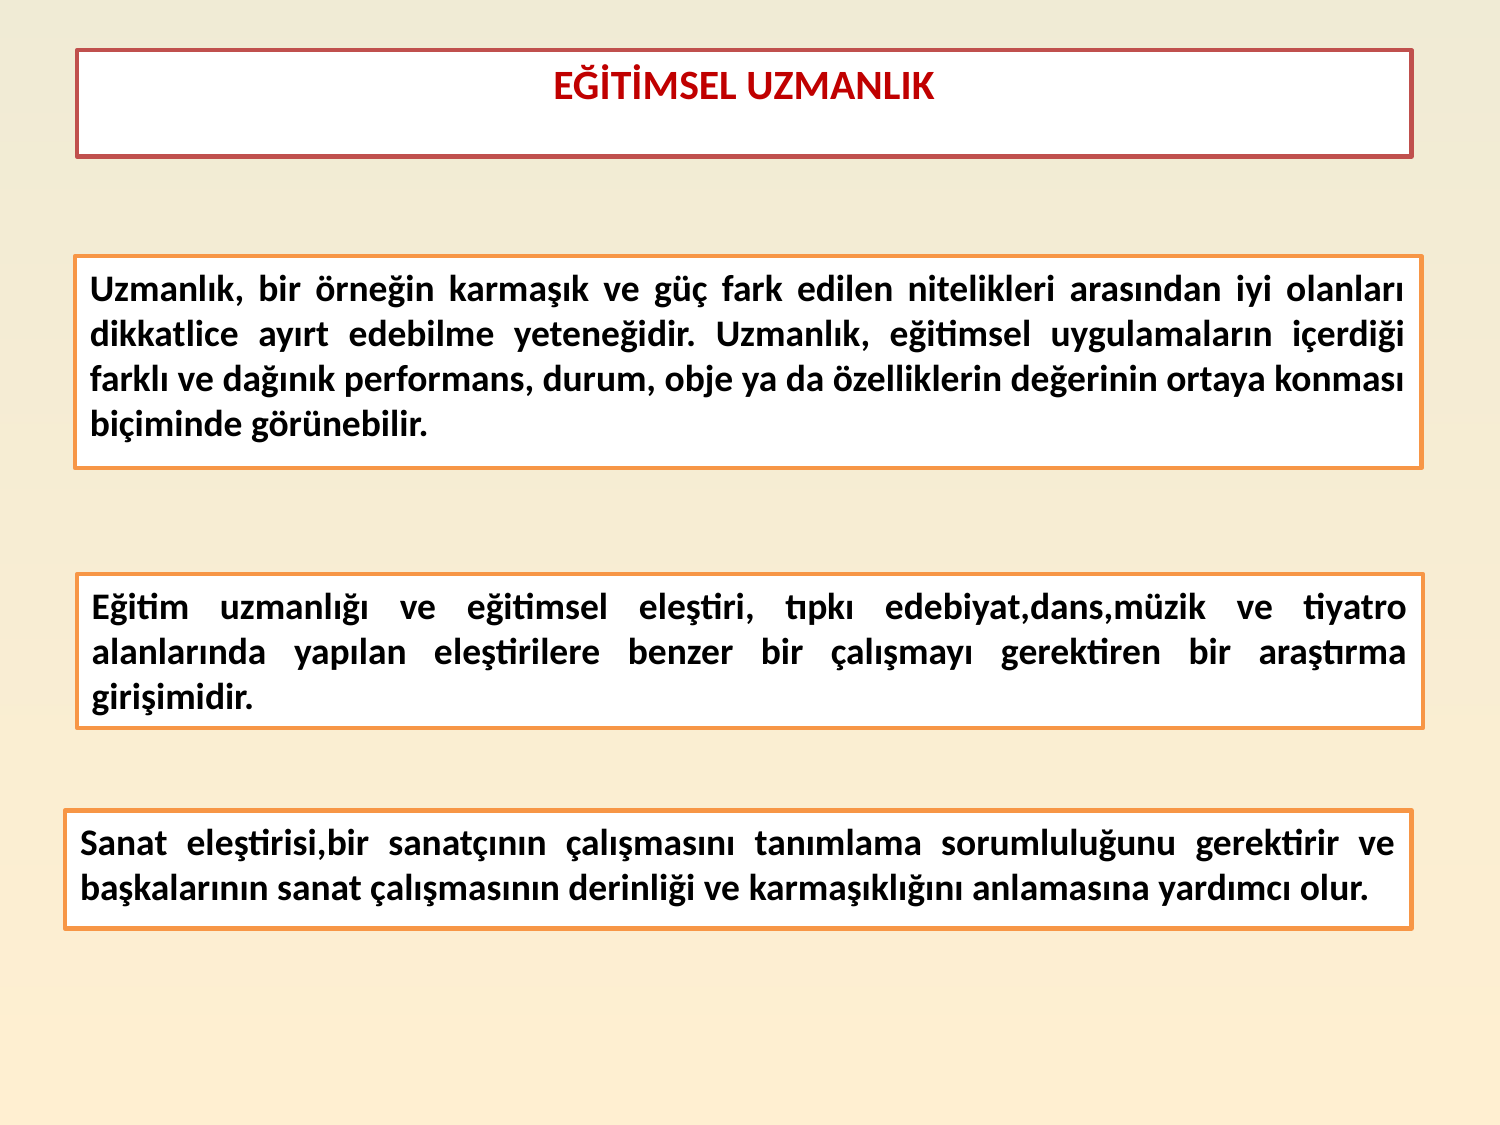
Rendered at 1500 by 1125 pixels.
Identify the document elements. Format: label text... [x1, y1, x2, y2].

text_box Eğitim uzmanlığı ve eğitimsel eleştiri, tıpkı edebiyat,dans,müzik ve tiyatro alanlarında yapılan eleştirilere benzer bir çalışmayı gerektiren bir araştırma girişimidir. [75, 572, 1425, 730]
text_box EĞİTİMSEL UZMANLIK [75, 48, 1414, 159]
text_box Sanat eleştirisi,bir sanatçının çalışmasını tanımlama sorumluluğunu gerektirir ve başkalarının sanat çalışmasının derinliği ve karmaşıklığını anlamasına yardımcı olur. [63, 808, 1414, 931]
text_box Uzmanlık, bir örneğin karmaşık ve güç fark edilen nitelikleri arasından iyi olanları dikkatlice ayırt edebilme yeteneğidir. Uzmanlık, eğitimsel uygulamaların içerdiği farklı ve dağınık performans, durum, obje ya da özelliklerin değerinin ortaya konması biçiminde görünebilir. [73, 254, 1424, 470]
